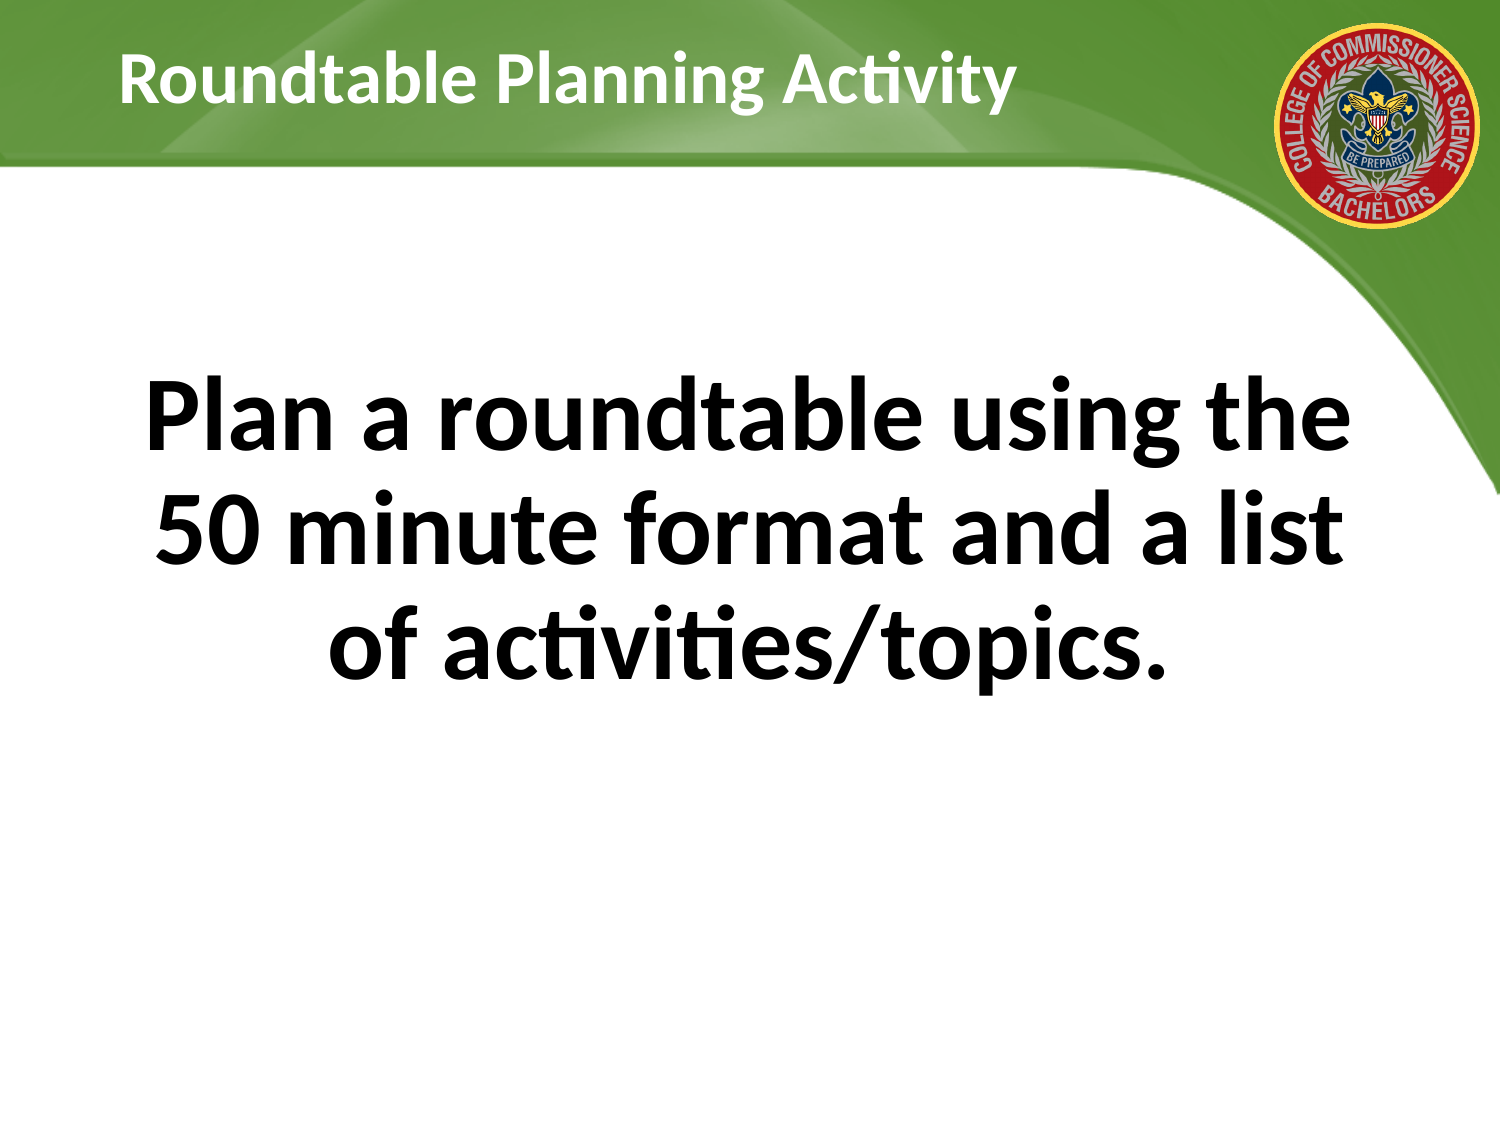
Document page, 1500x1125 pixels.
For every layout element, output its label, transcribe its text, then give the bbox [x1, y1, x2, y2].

title Roundtable Planning Activity [103, 35, 1251, 125]
picture [1274, 23, 1480, 229]
list Plan a roundtable using the 50 minute format and a list of activities/topics. [103, 350, 1397, 1065]
